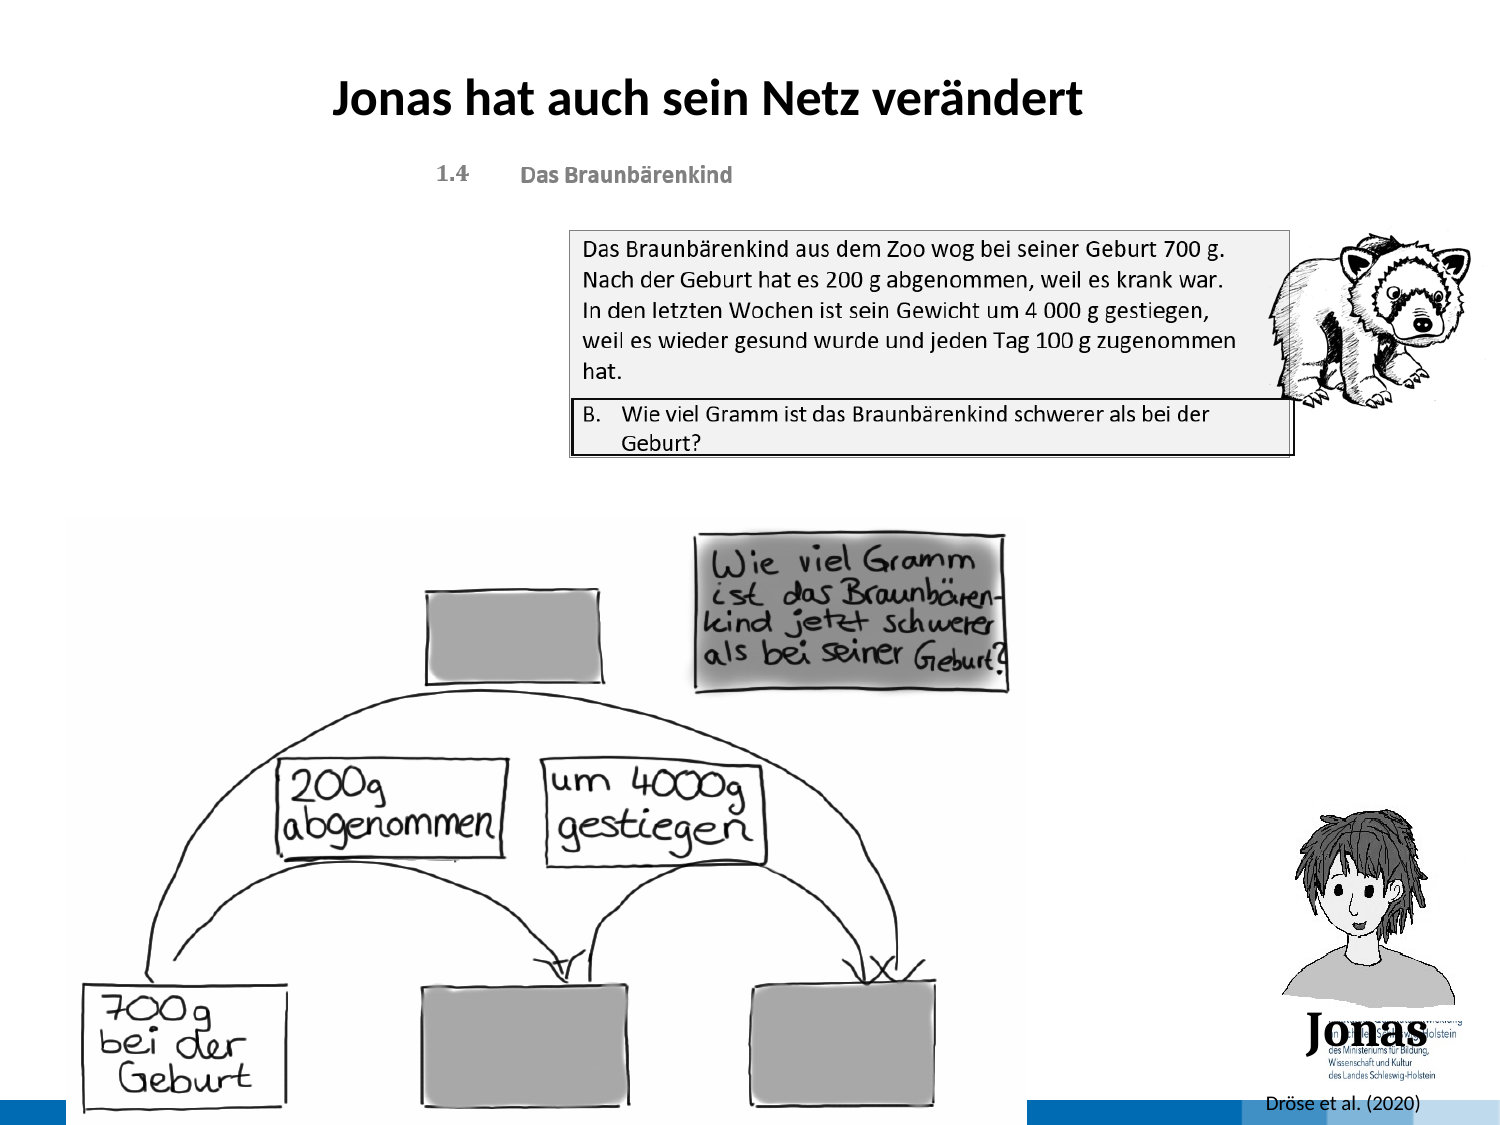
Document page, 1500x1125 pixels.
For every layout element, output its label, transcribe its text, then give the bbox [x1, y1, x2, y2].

picture [430, 154, 1500, 482]
picture [1264, 787, 1465, 1081]
text_box Dröse et al. (2020) [1251, 1084, 1500, 1123]
title Jonas hat auch sein Netz verändert [17, 54, 1400, 136]
picture [0, 517, 1500, 1125]
text_box Jonas [1291, 1020, 1478, 1064]
